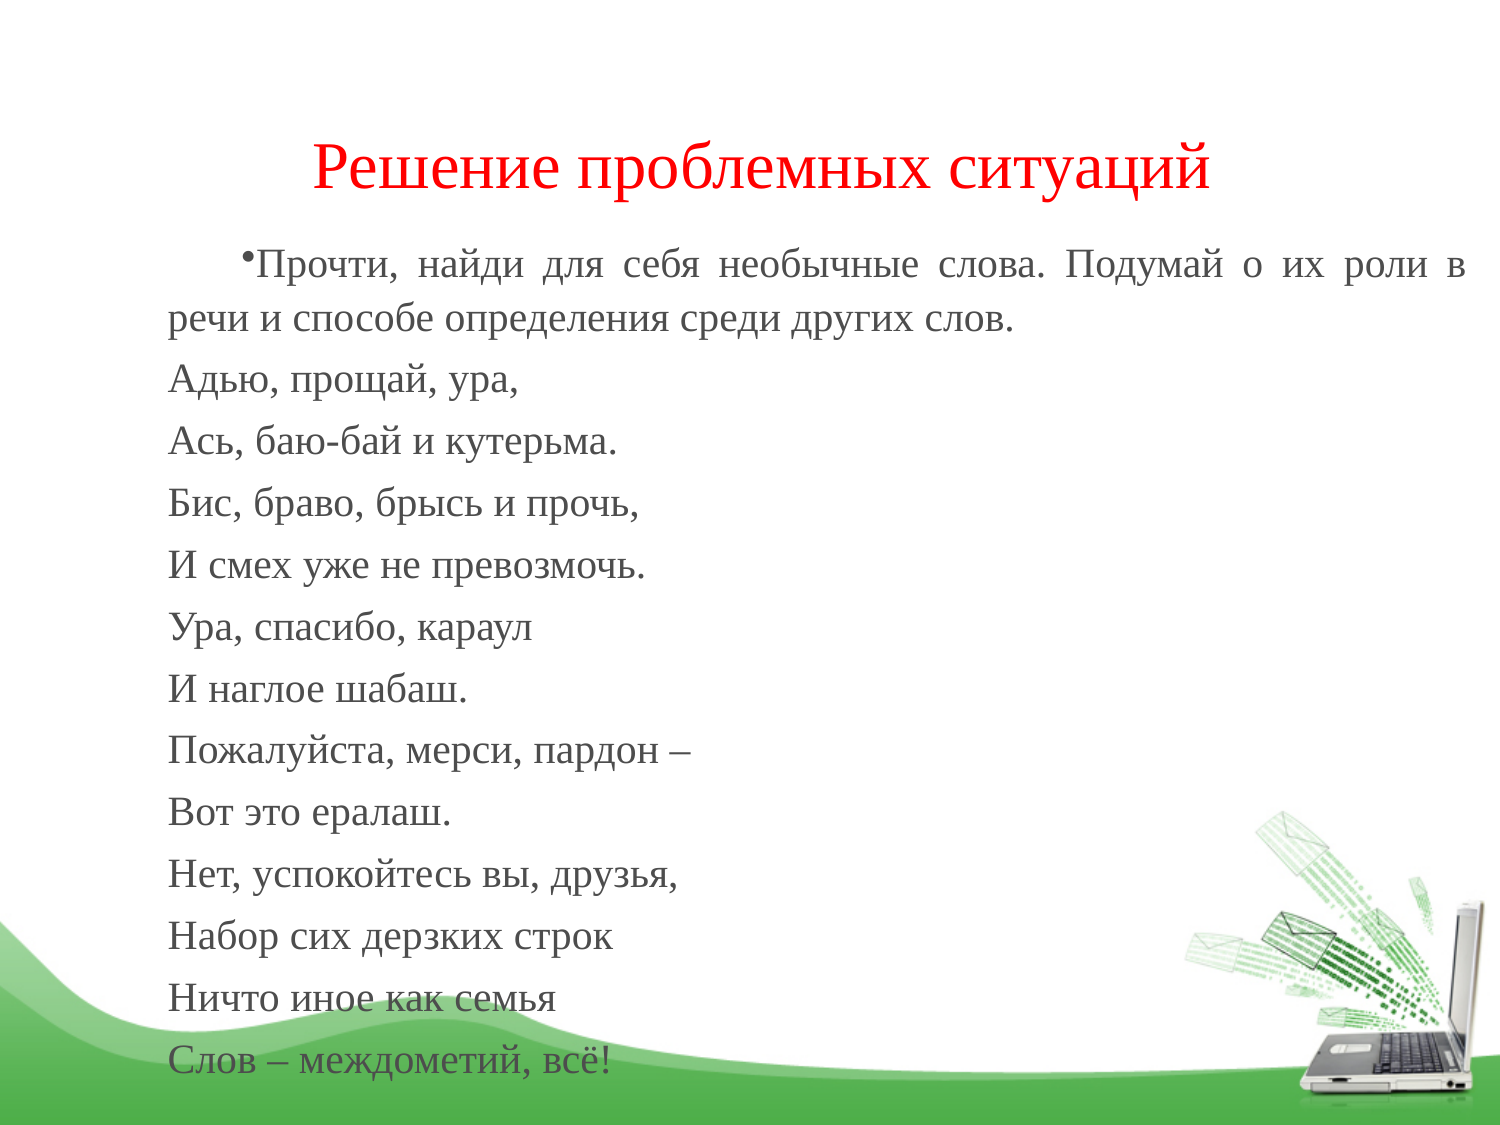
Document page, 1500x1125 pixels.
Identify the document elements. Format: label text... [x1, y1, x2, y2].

list Прочти, найди для себя необычные слова. Подумай о их роли в речи и способе определения среди других слов. Адью, прощай, ура, Ась, баю-бай и кутерьма. Бис, браво, брысь и прочь, И смех уже не превозмочь. Ура, спасибо, караул И наглое шабаш. Пожалуйста, мерси, пардон – Вот это ералаш. Нет, успокойтесь вы, друзья, Набор сих дерзких строк Ничто иное как семья Слов – междометий, всё! [41, 224, 1483, 1125]
title Решение проблемных ситуаций [162, 99, 1363, 218]
picture [0, 0, 1500, 1125]
